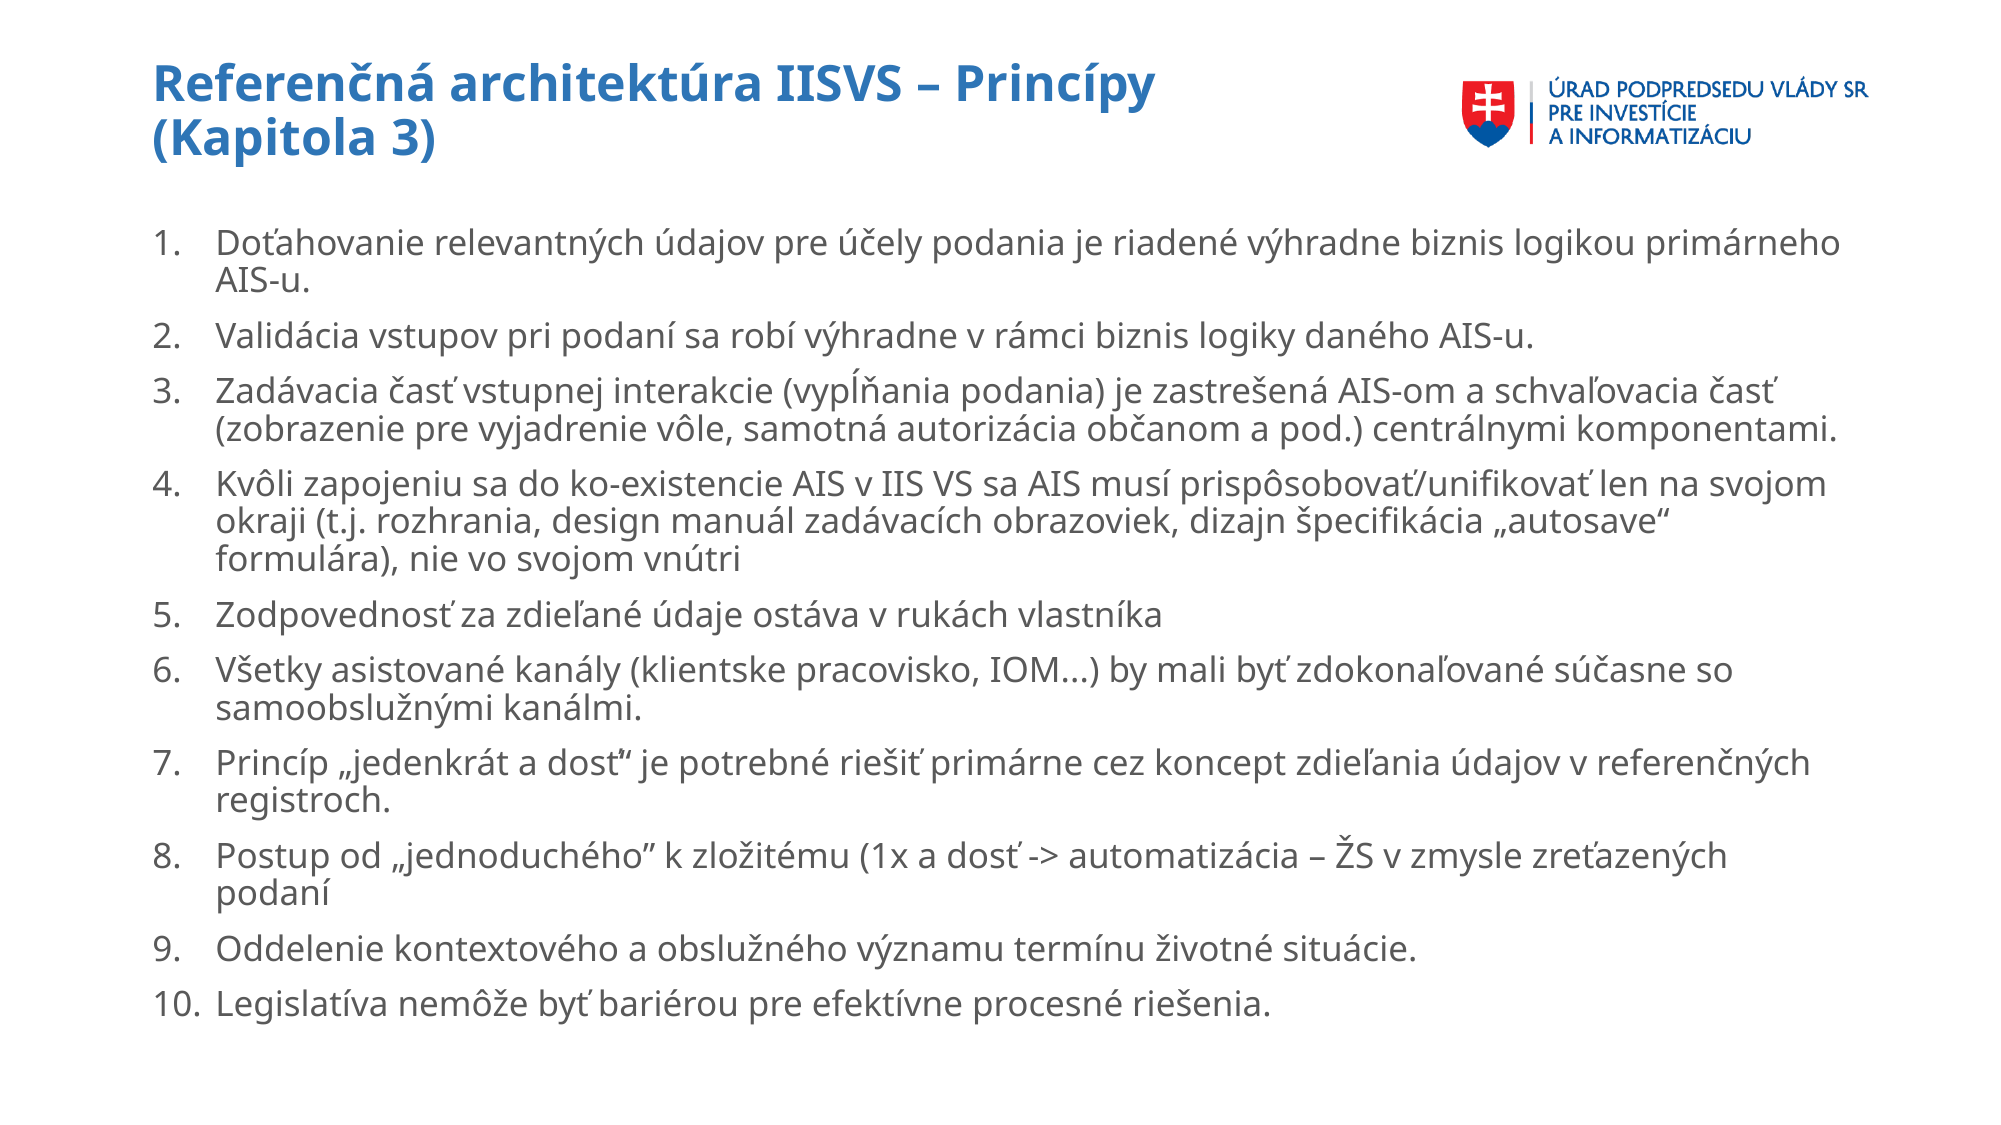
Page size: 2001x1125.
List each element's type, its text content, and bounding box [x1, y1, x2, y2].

title Referenčná architektúra IISVS – Princípy (Kapitola 3) [137, 70, 1323, 154]
picture [1412, 30, 1918, 194]
list Doťahovanie relevantných údajov pre účely podania je riadené výhradne biznis logikou primárneho AIS-u. Validácia vstupov pri podaní sa robí výhradne v rámci biznis logiky daného AIS-u. Zadávacia časť vstupnej interakcie (vypĺňania podania) je zastrešená AIS-om a schvaľovacia časť (zobrazenie pre vyjadrenie vôle, samotná autorizácia občanom a pod.) centrálnymi komponentami. Kvôli zapojeniu sa do ko-existencie AIS v IIS VS sa AIS musí prispôsobovať/unifikovať len na svojom okraji (t.j. rozhrania, design manuál zadávacích obrazoviek, dizajn špecifikácia „autosave“ formulára), nie vo svojom vnútri Zodpovednosť za zdieľané údaje ostáva v rukách vlastníka Všetky asistované kanály (klientske pracovisko, IOM...) by mali byť zdokonaľované súčasne so samoobslužnými kanálmi. Princíp „jedenkrát a dosť“ je potrebné riešiť primárne cez koncept zdieľania údajov v referenčných registroch. Postup od „jednoduchého” k zložitému (1x a dosť -> automatizácia – ŽS v zmysle zreťazených podaní Oddelenie kontextového a obslužného významu termínu životné situácie. Legislatíva nemôže byť bariérou pre efektívne procesné riešenia. [137, 217, 1863, 1046]
